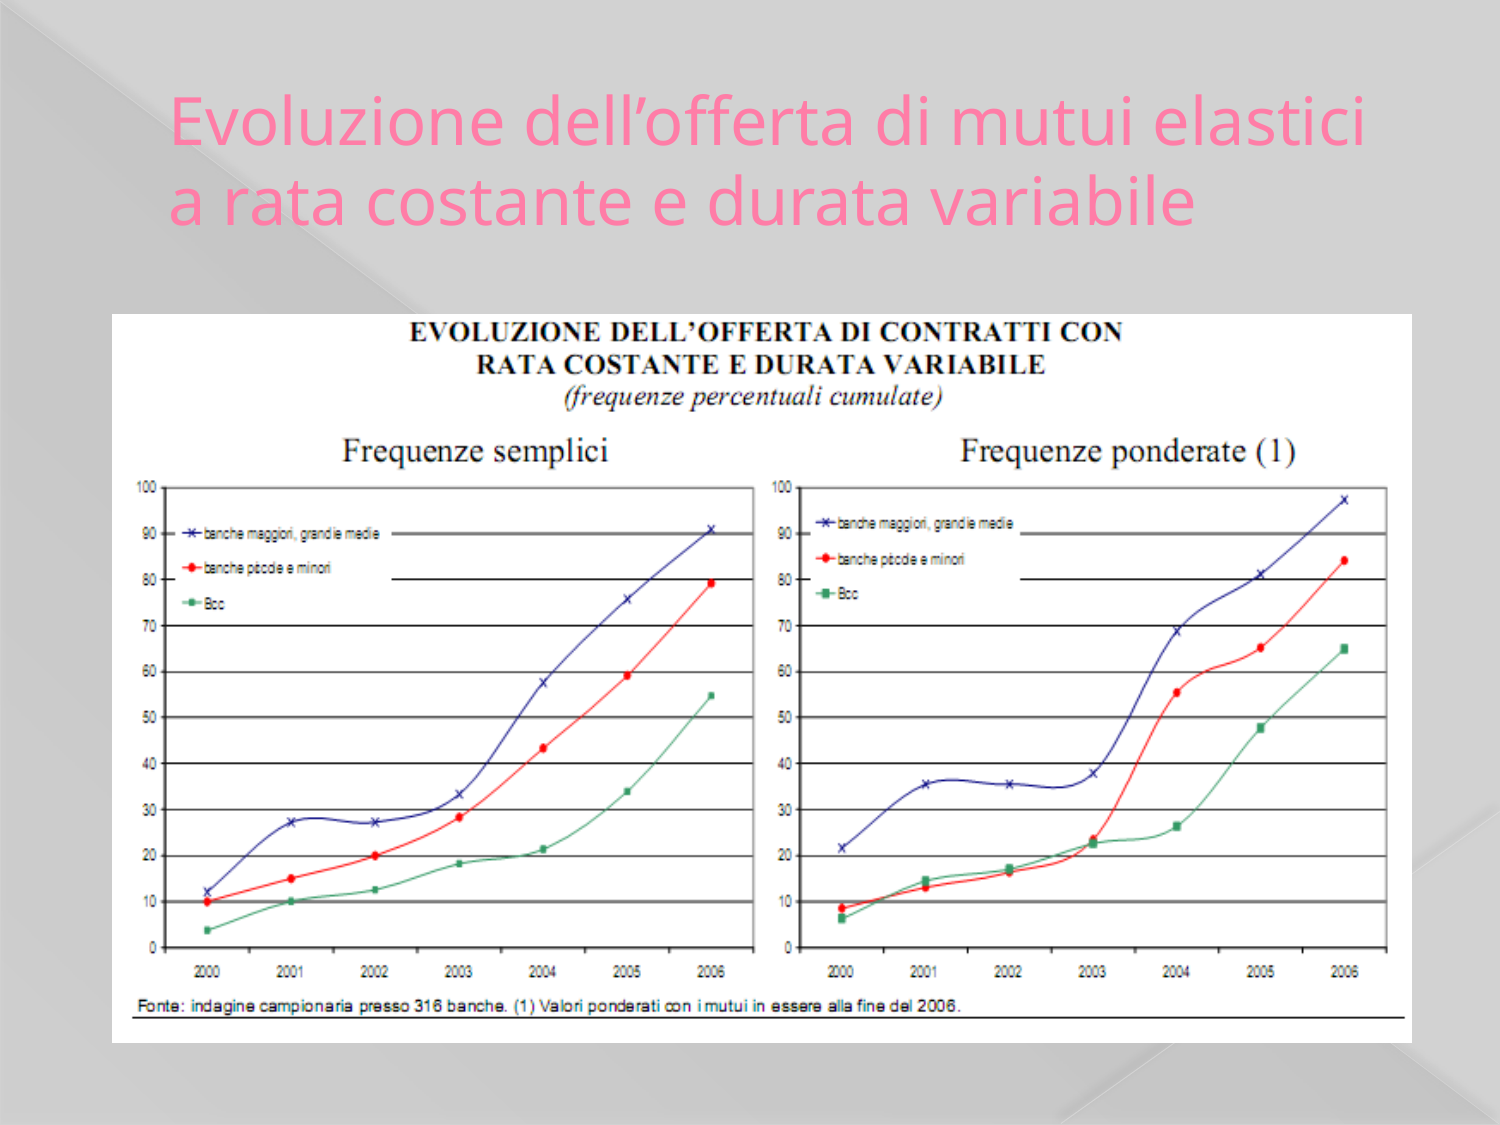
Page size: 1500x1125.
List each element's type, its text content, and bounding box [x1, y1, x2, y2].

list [111, 314, 1412, 1043]
title Evoluzione dell’offerta di mutui elastici a rata costante e durata variabile [75, 43, 1425, 274]
